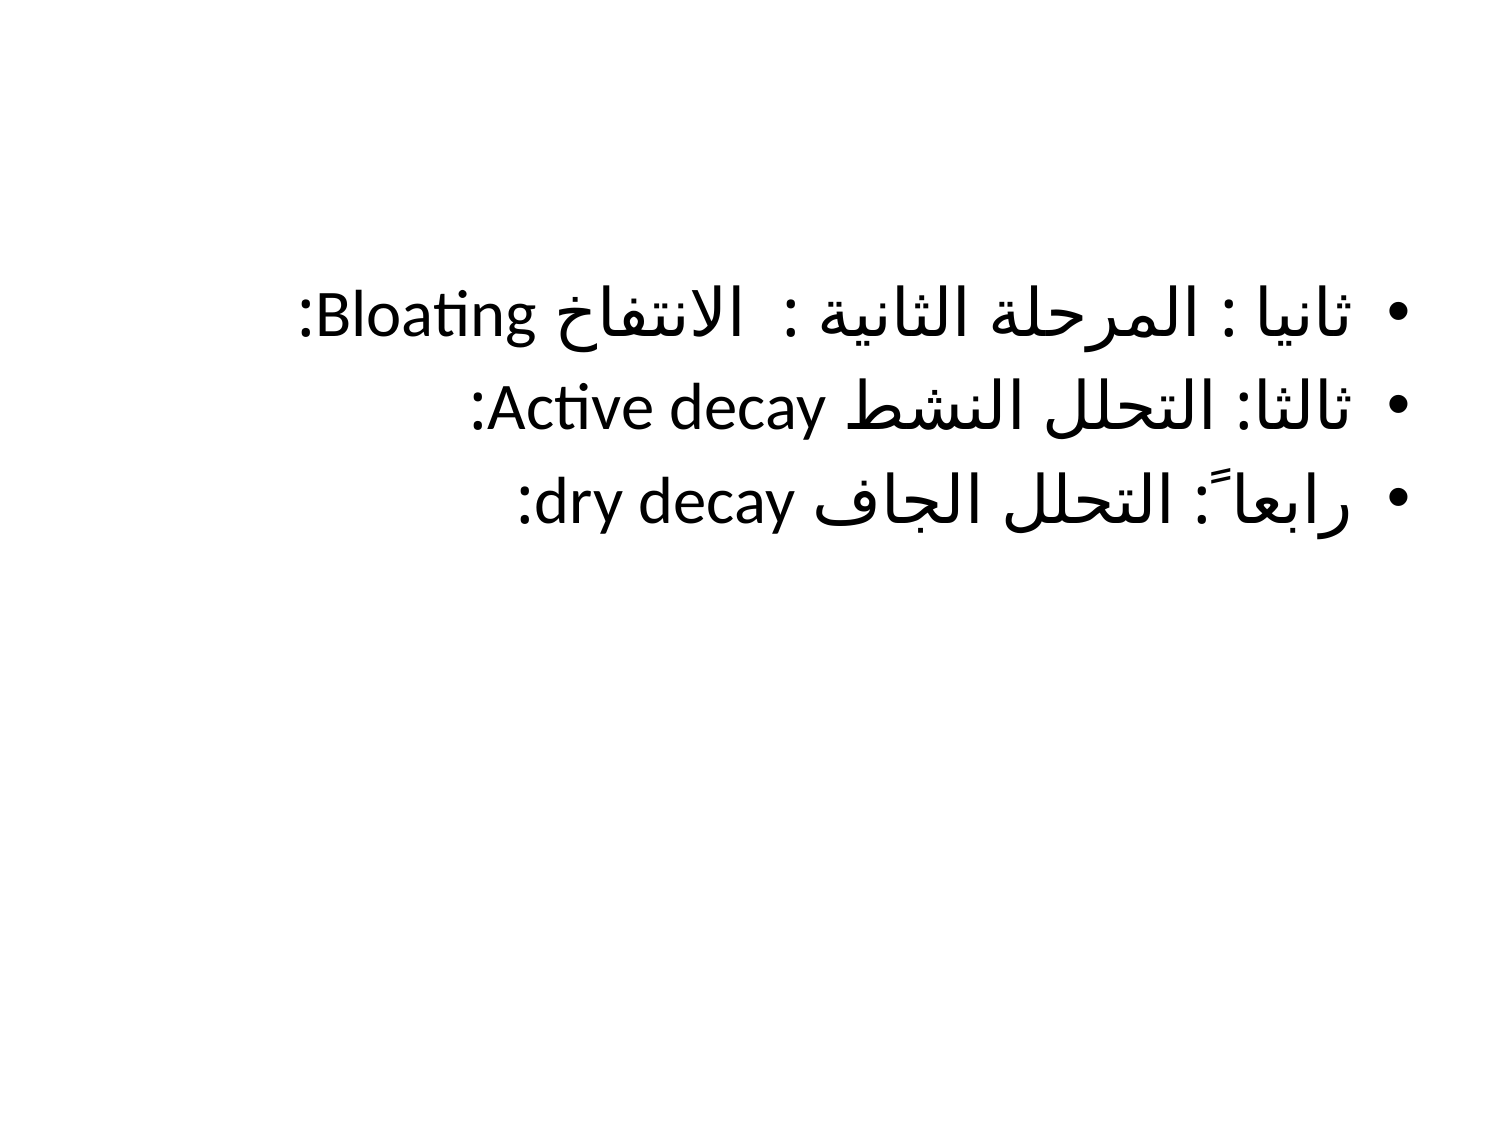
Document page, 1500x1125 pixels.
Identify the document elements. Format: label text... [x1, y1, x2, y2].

list ثانيا : المرحلة الثانية : الانتفاخ Bloating: ثالثا: التحلل النشط Active decay: رابعا ً: التحلل الجاف dry decay: [75, 262, 1425, 1005]
